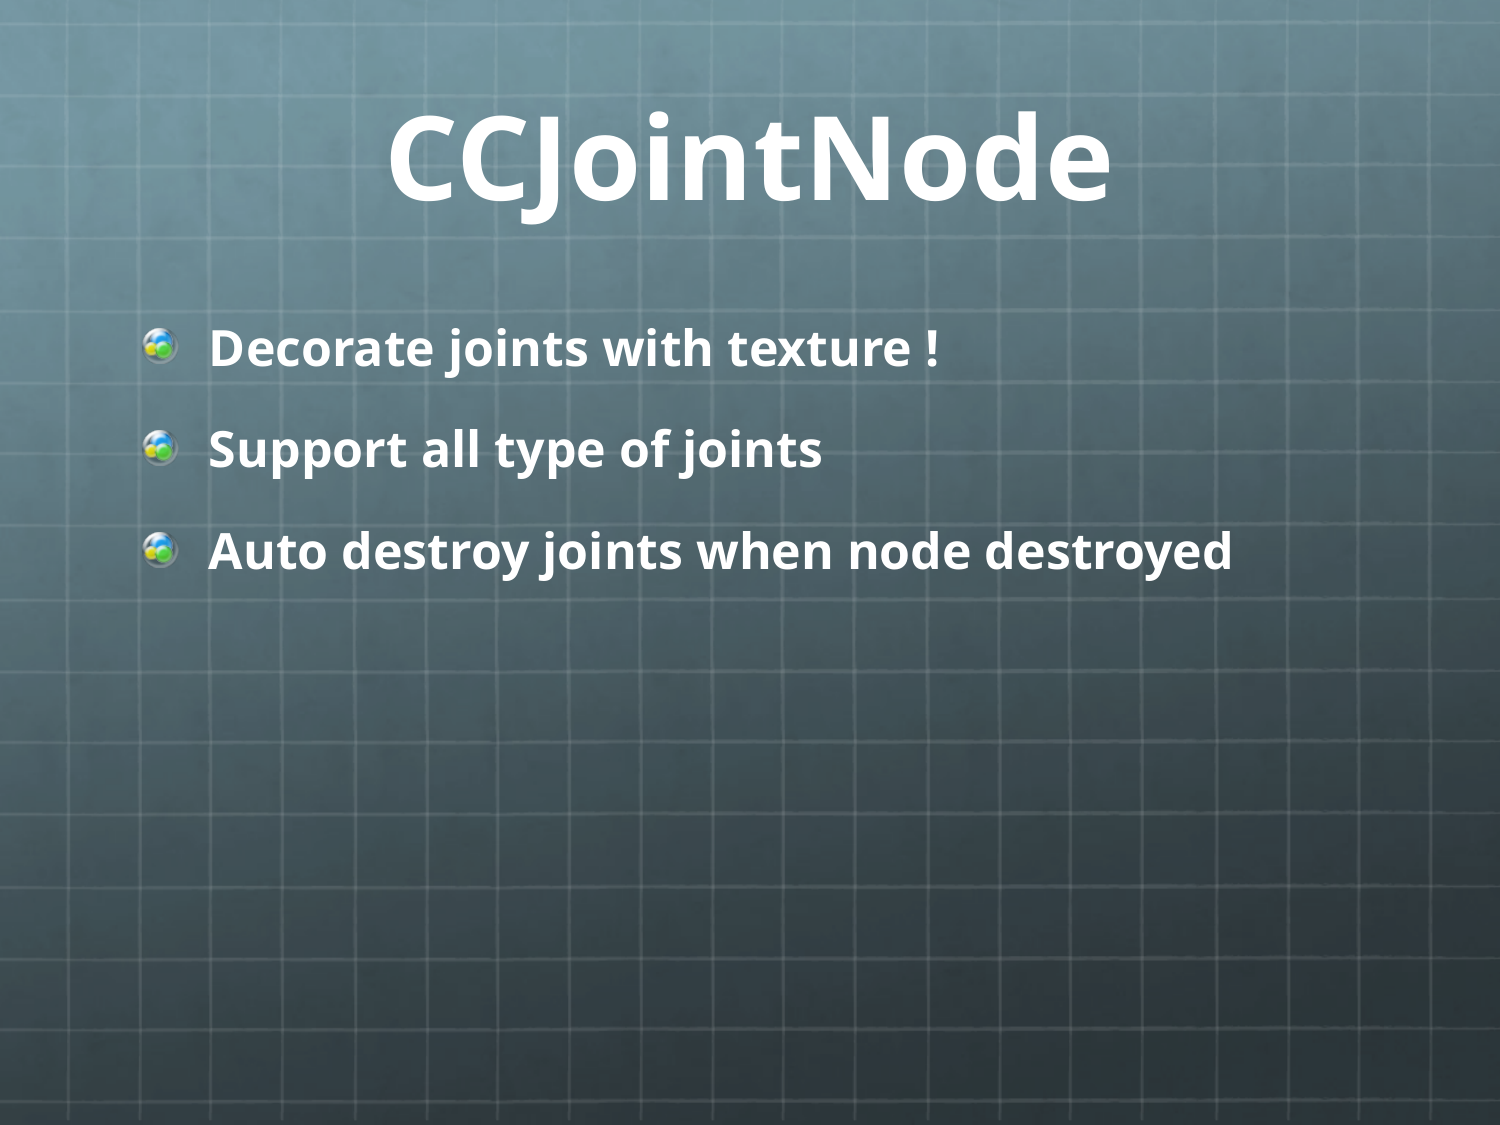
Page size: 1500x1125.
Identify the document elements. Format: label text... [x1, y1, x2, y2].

picture [0, 0, 1500, 1125]
title CCJointNode [127, 17, 1372, 289]
list Decorate joints with texture ! Support all type of joints Auto destroy joints when node destroyed [127, 308, 1372, 958]
